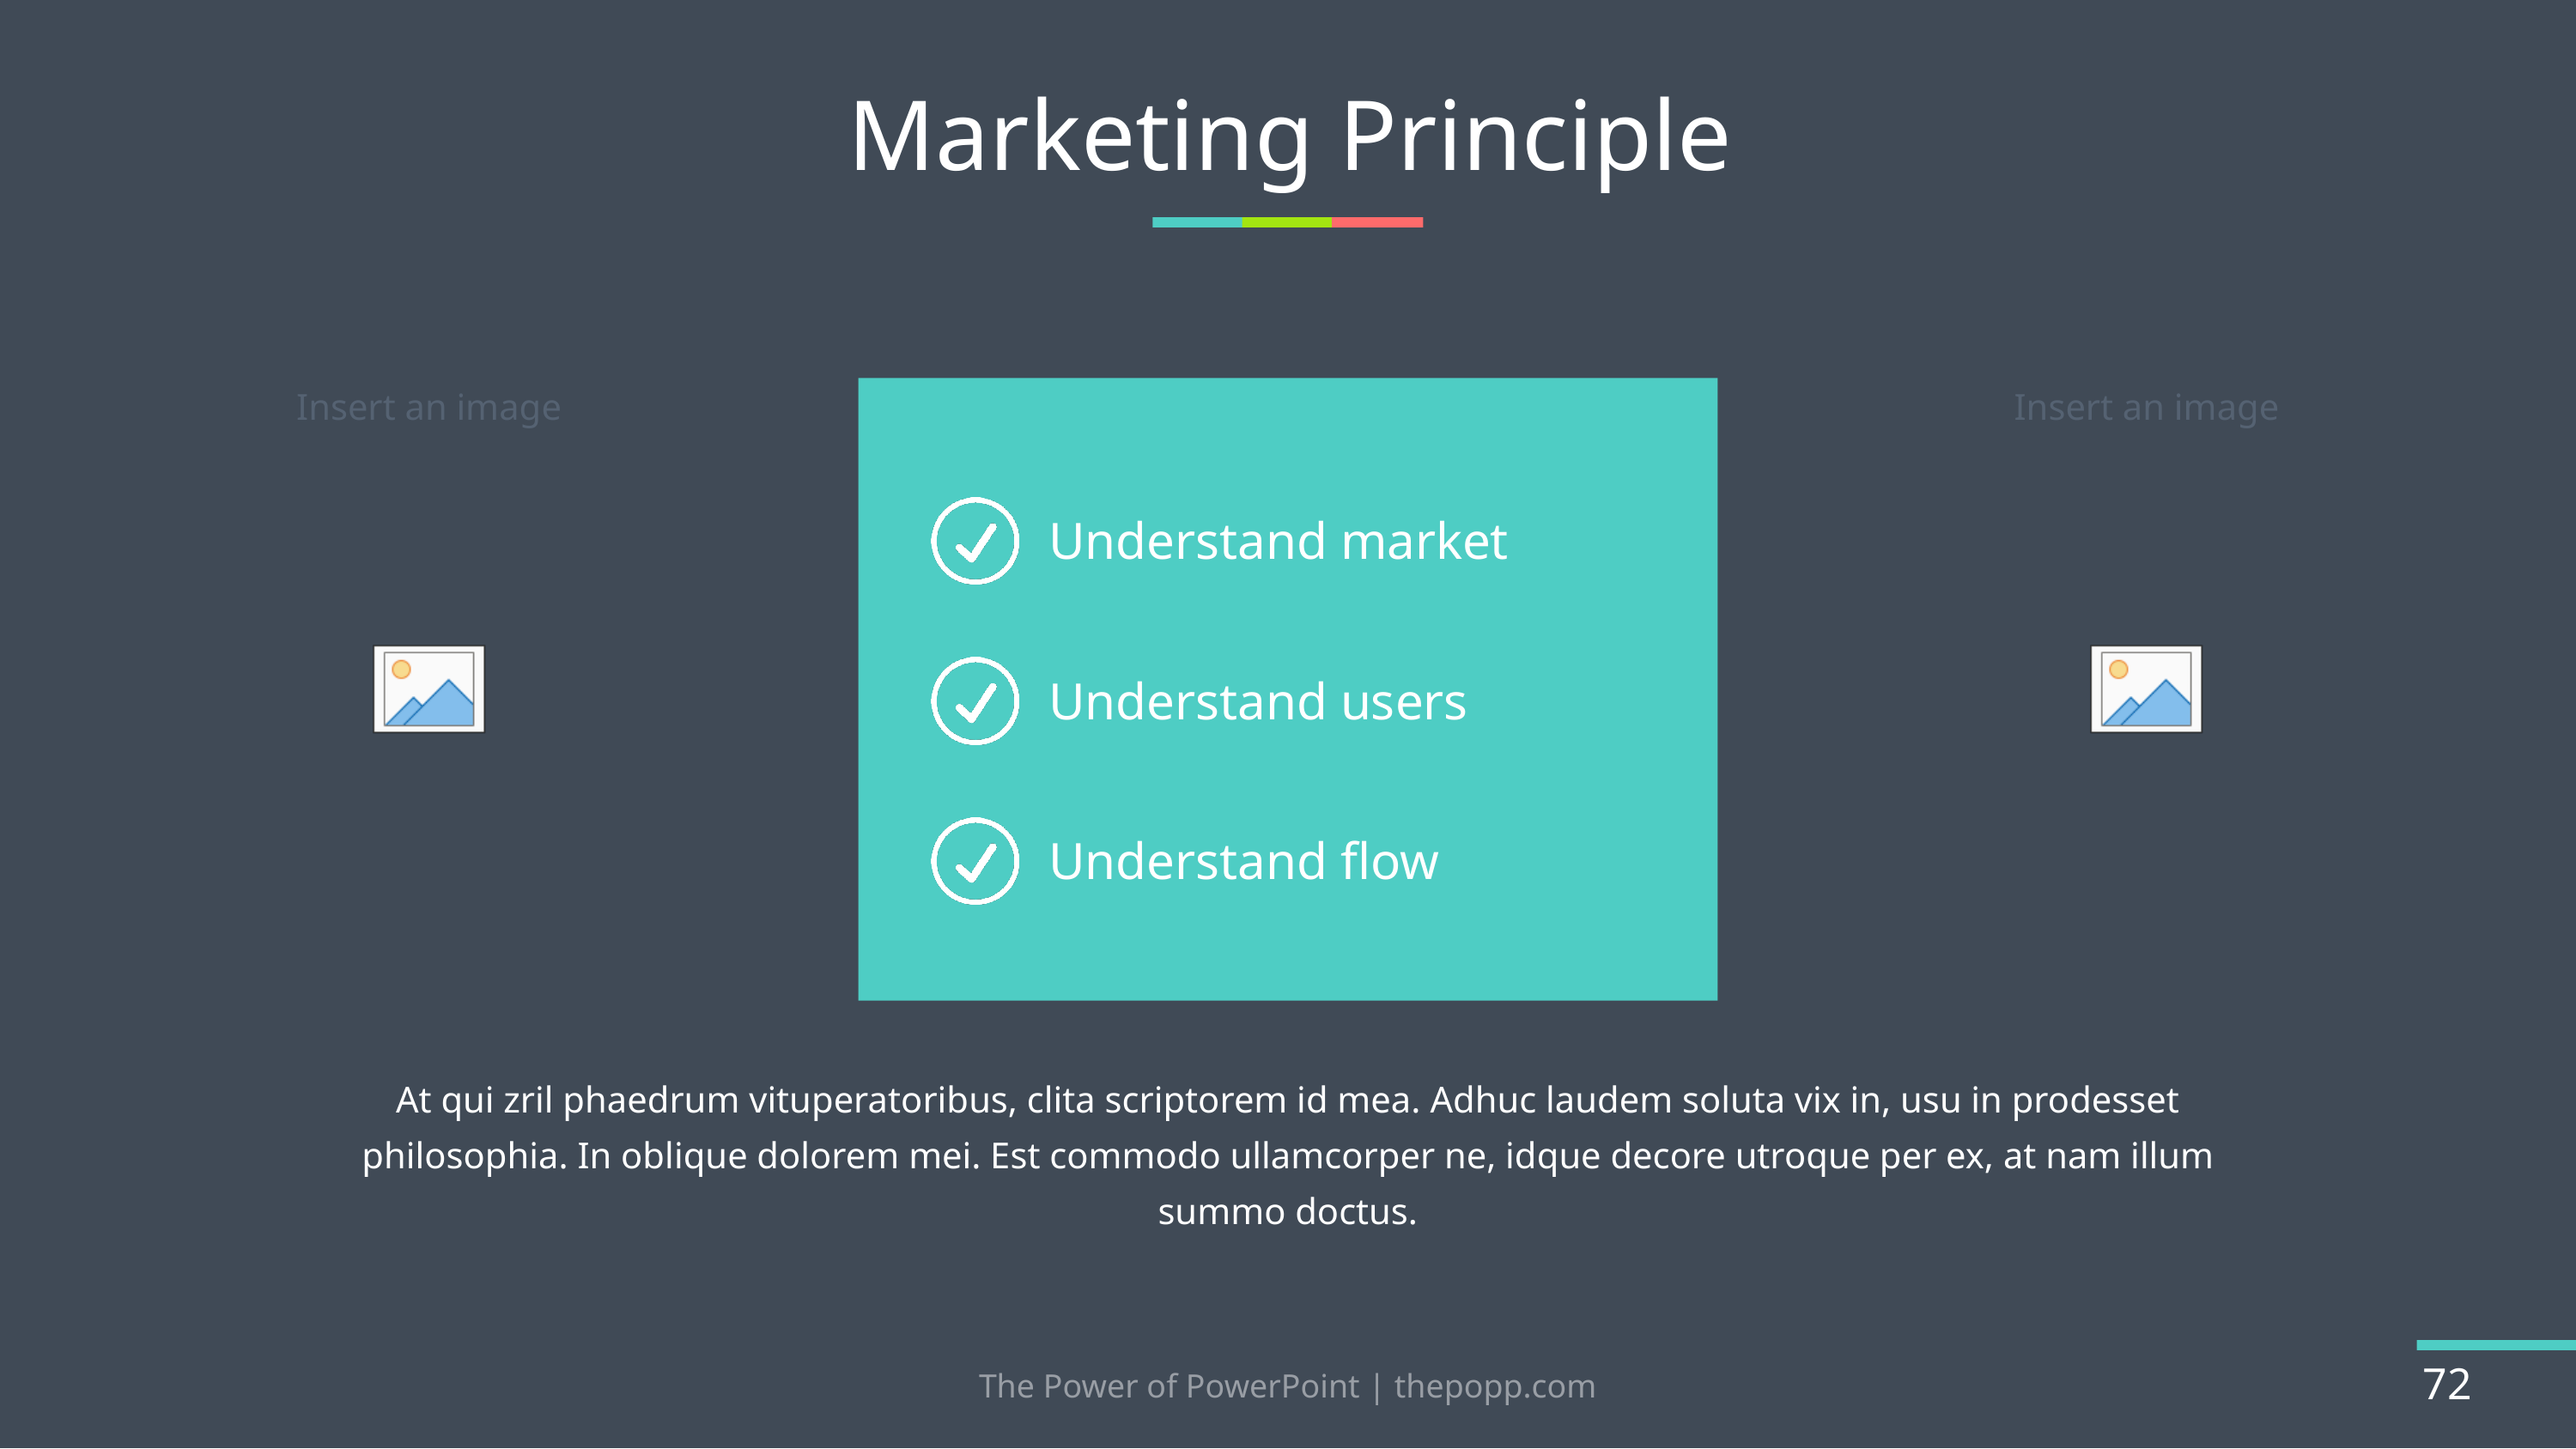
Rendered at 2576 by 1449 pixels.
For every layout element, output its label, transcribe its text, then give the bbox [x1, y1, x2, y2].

picture [931, 497, 1019, 585]
slide_number 72 [2409, 1351, 2576, 1421]
list Understand market [1036, 487, 1643, 592]
picture [931, 657, 1019, 745]
list Understand users [1036, 646, 1643, 753]
picture [1717, 378, 2576, 1001]
list At qui zril phaedrum vituperatoribus, clita scriptorem id mea. Adhuc laudem soluta vix in, usu in prodesset philosophia. In oblique dolorem mei. Est commodo ullamcorper ne, idque decore utroque per ex, at nam illum summo doctus. [337, 1026, 2239, 1270]
picture [931, 817, 1019, 905]
picture [0, 378, 859, 1001]
title Marketing Principle [69, 49, 2512, 230]
footer The Power of PowerPoint | thepopp.com [853, 1349, 1723, 1427]
list Understand flow [1036, 806, 1643, 912]
